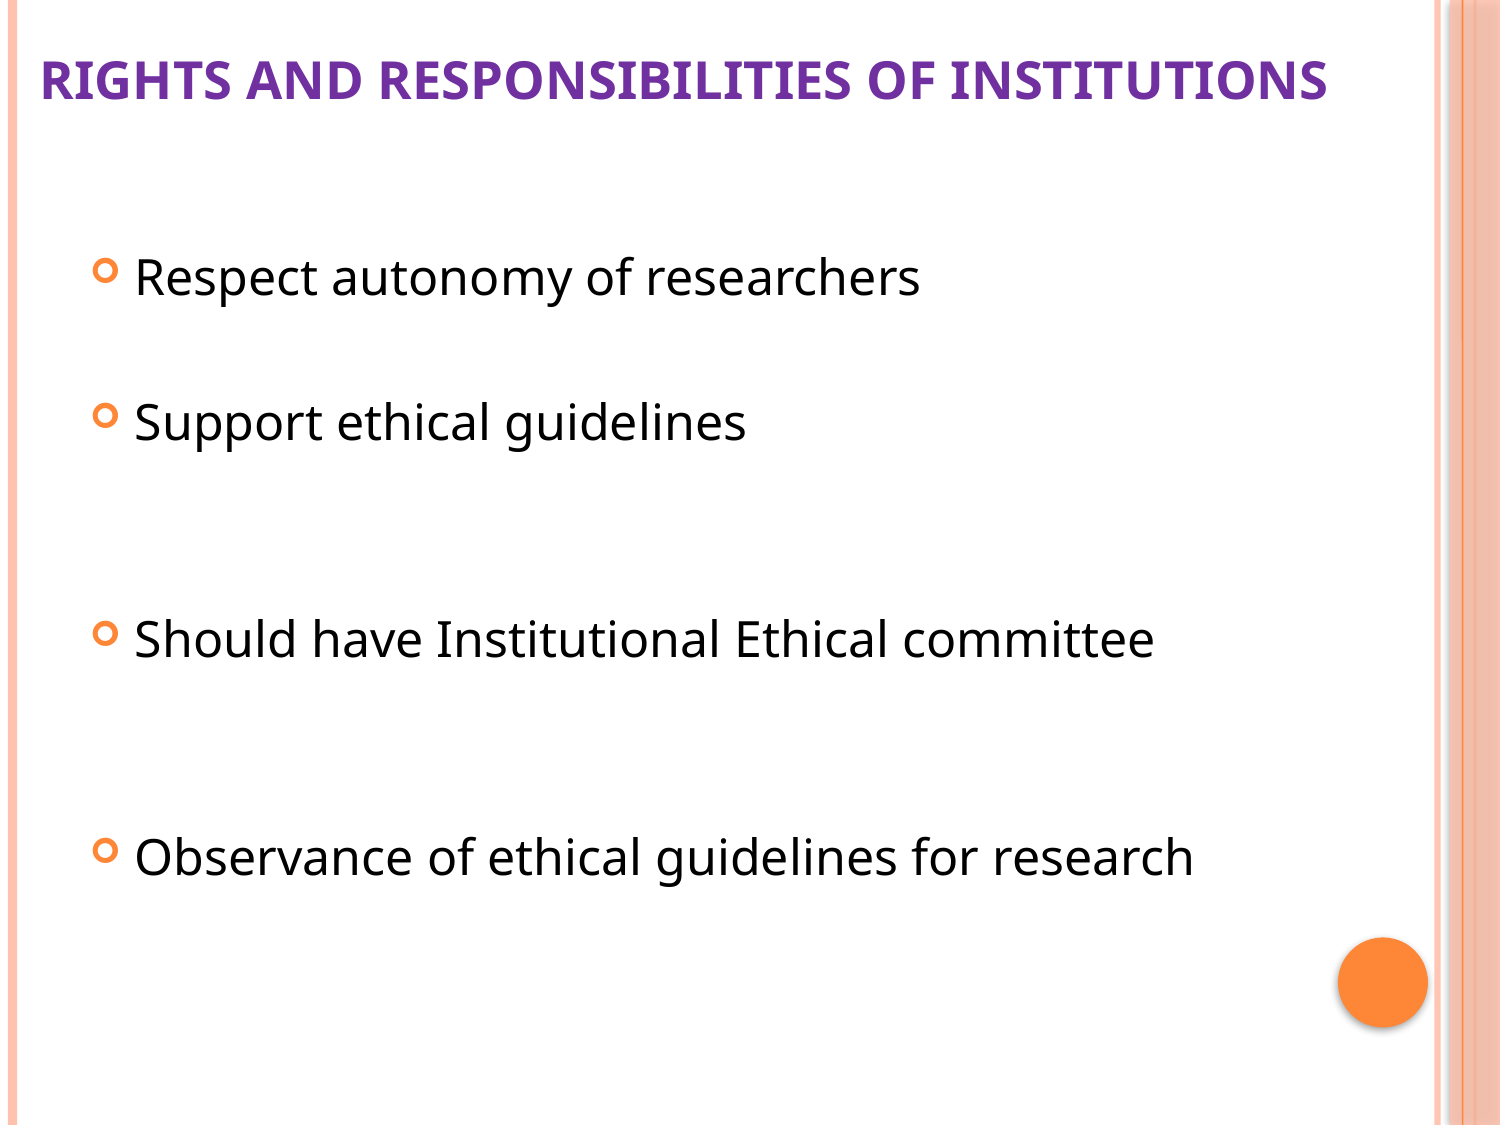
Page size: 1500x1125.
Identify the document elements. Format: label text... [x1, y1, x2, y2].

title Rights and Responsibilities of Institutions [24, 0, 1500, 118]
list Respect autonomy of researchers Support ethical guidelines Should have Institutional Ethical committee Observance of ethical guidelines for research [75, 237, 1300, 1125]
